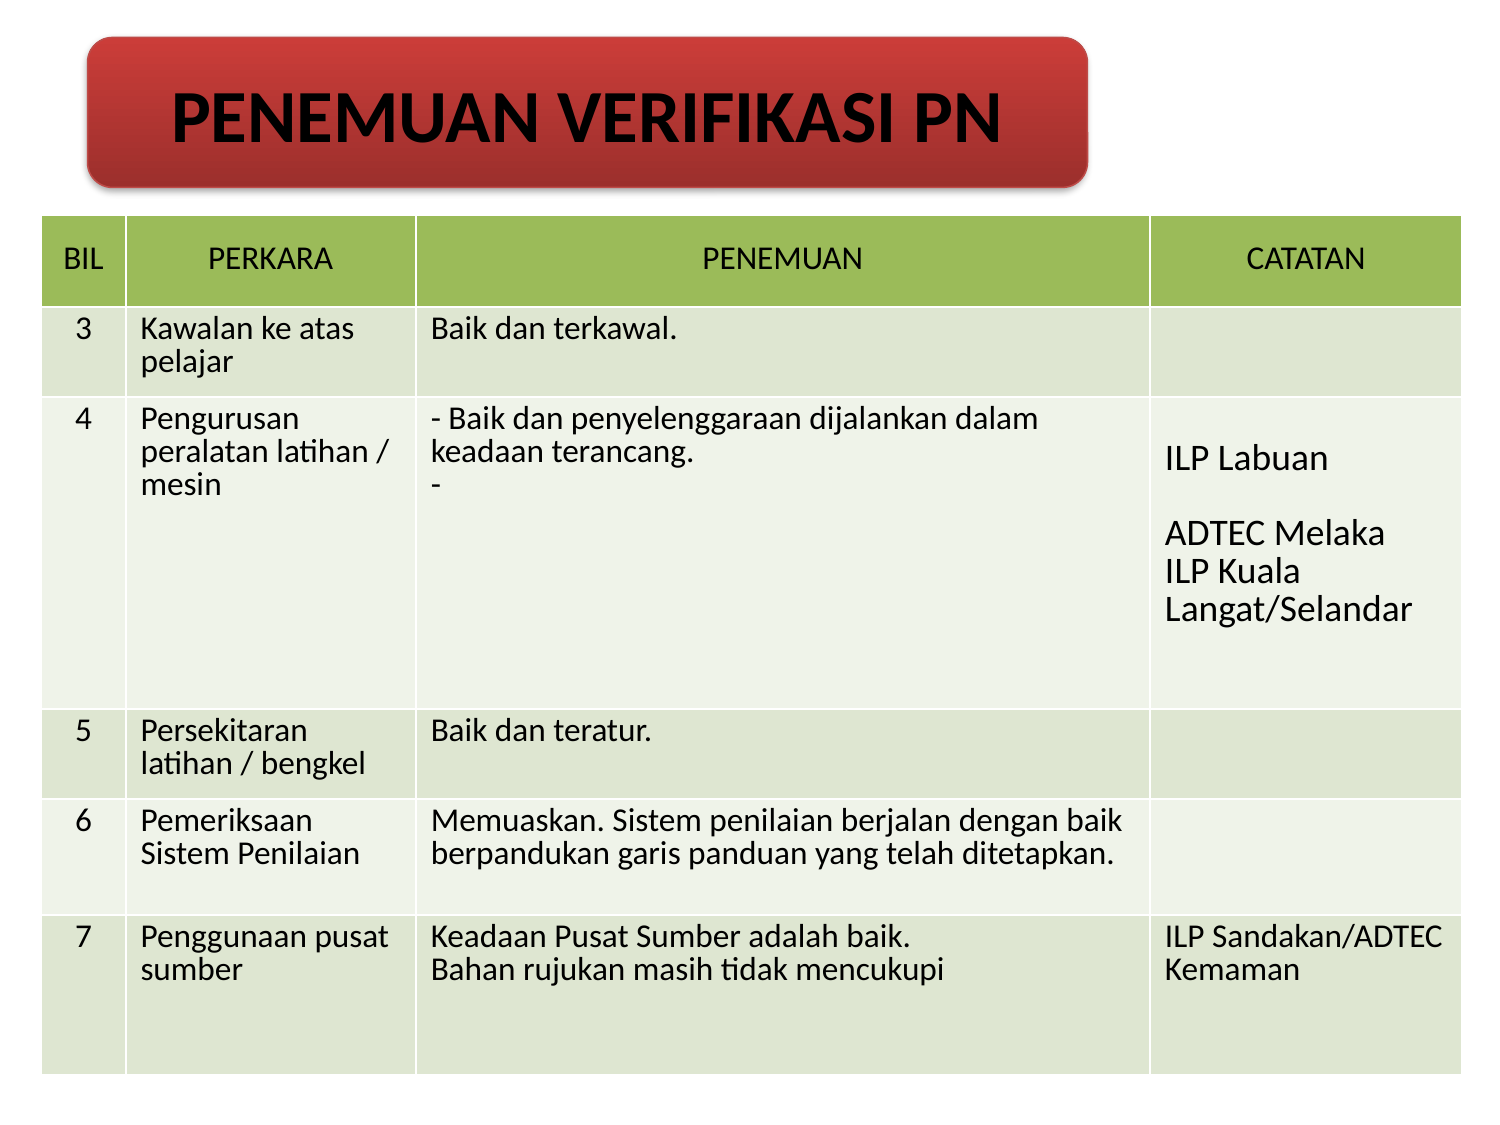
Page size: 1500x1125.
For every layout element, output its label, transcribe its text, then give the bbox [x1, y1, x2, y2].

table_cell 4 [42, 398, 125, 708]
table_cell Memuaskan. Sistem penilaian berjalan dengan baik berpandukan garis panduan yang telah ditetapkan. [417, 800, 1149, 914]
table_cell Kawalan ke atas pelajar [127, 308, 415, 396]
table_cell 6 [42, 800, 125, 914]
table_cell [1151, 308, 1461, 396]
table_cell Penggunaan pusat sumber [127, 916, 415, 1074]
table_cell 3 [42, 308, 125, 396]
table_header PERKARA [127, 216, 415, 306]
text_box PENEMUAN VERIFIKASI PN [86, 36, 1089, 189]
table_cell [1151, 710, 1461, 798]
table_cell Baik dan terkawal. [417, 308, 1149, 396]
table_cell [1151, 800, 1461, 914]
table_cell Baik dan teratur. [417, 710, 1149, 798]
table_header PENEMUAN [417, 216, 1149, 306]
table_cell ILP Sandakan/ADTEC Kemaman [1151, 916, 1461, 1074]
table_header CATATAN [1151, 216, 1461, 306]
table_cell Persekitaran latihan / bengkel [127, 710, 415, 798]
table_cell ILP Labuan ADTEC Melaka ILP Kuala Langat/Selandar [1151, 398, 1461, 708]
table_cell Pemeriksaan Sistem Penilaian [127, 800, 415, 914]
table_header BIL [42, 216, 125, 306]
table_cell - Baik dan penyelenggaraan dijalankan dalam keadaan terancang. - [417, 398, 1149, 708]
table_cell Keadaan Pusat Sumber adalah baik. Bahan rujukan masih tidak mencukupi [417, 916, 1149, 1074]
table_cell 7 [42, 916, 125, 1074]
table_cell 5 [42, 710, 125, 798]
table_cell Pengurusan peralatan latihan / mesin [127, 398, 415, 708]
